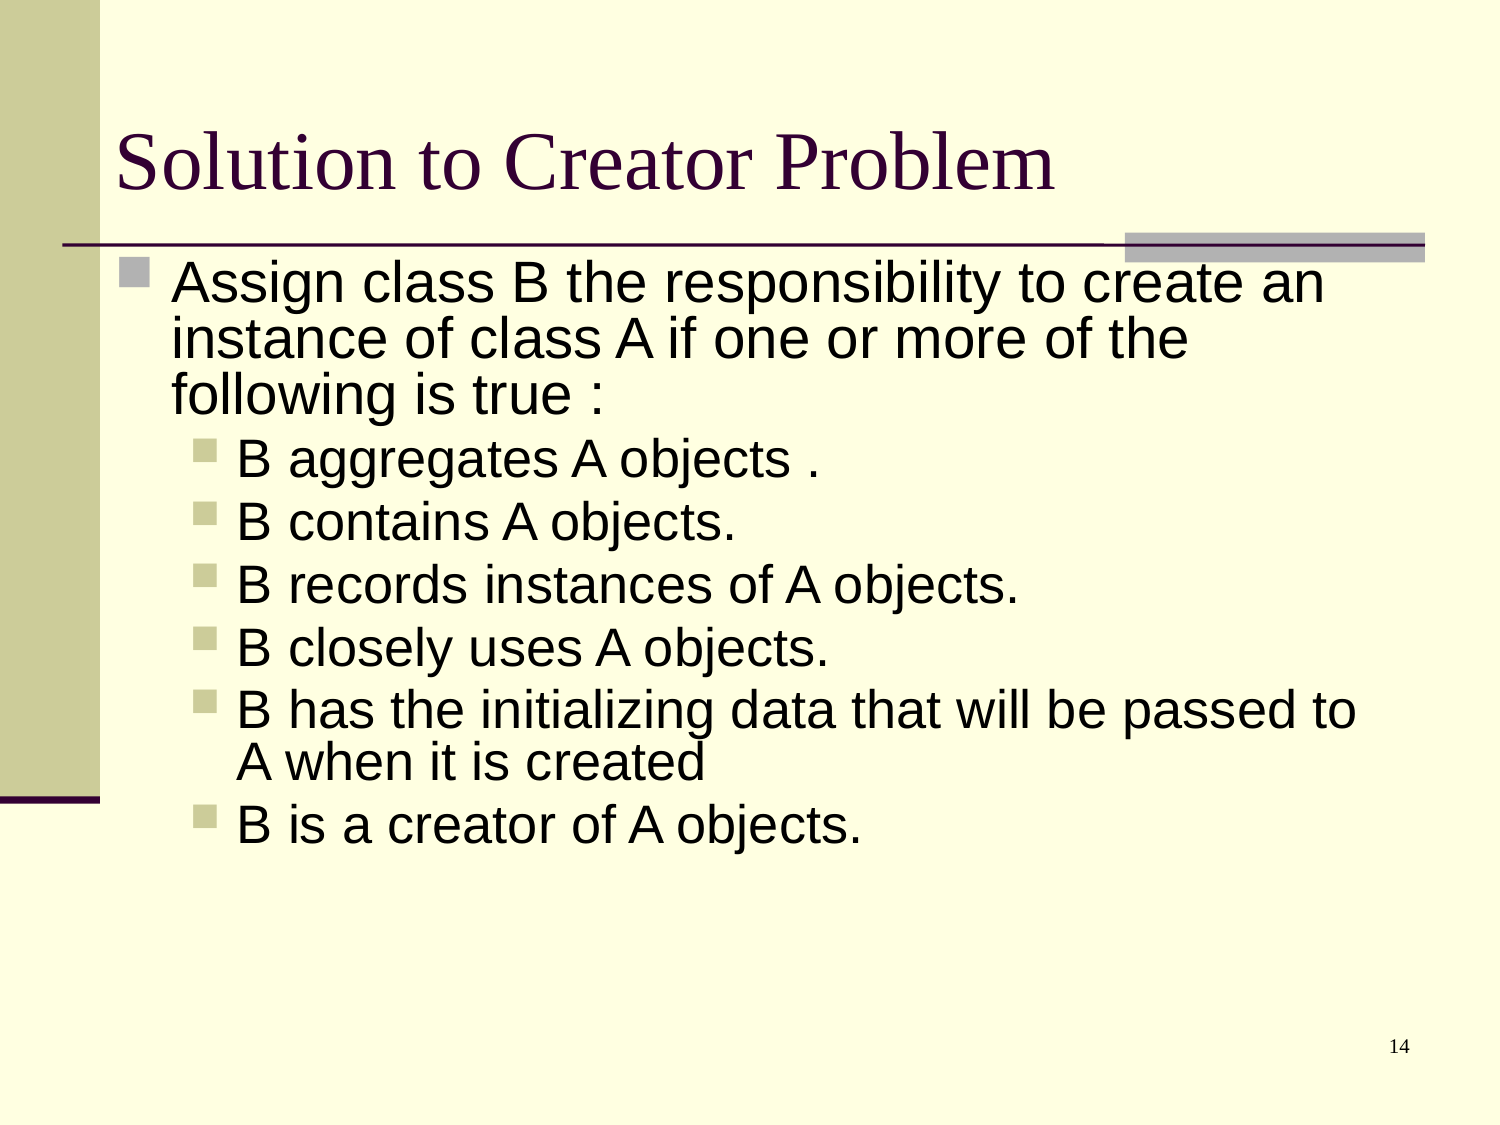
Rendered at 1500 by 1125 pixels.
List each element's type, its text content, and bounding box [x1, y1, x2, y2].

slide_number 14 [1112, 1024, 1426, 1101]
title Solution to Creator Problem [99, 62, 1376, 249]
list Assign class B the responsibility to create an instance of class A if one or more of the following is true : B aggregates A objects . B contains A objects. B records instances of A objects. B closely uses A objects. B has the initializing data that will be passed to A when it is created B is a creator of A objects. [99, 249, 1376, 994]
